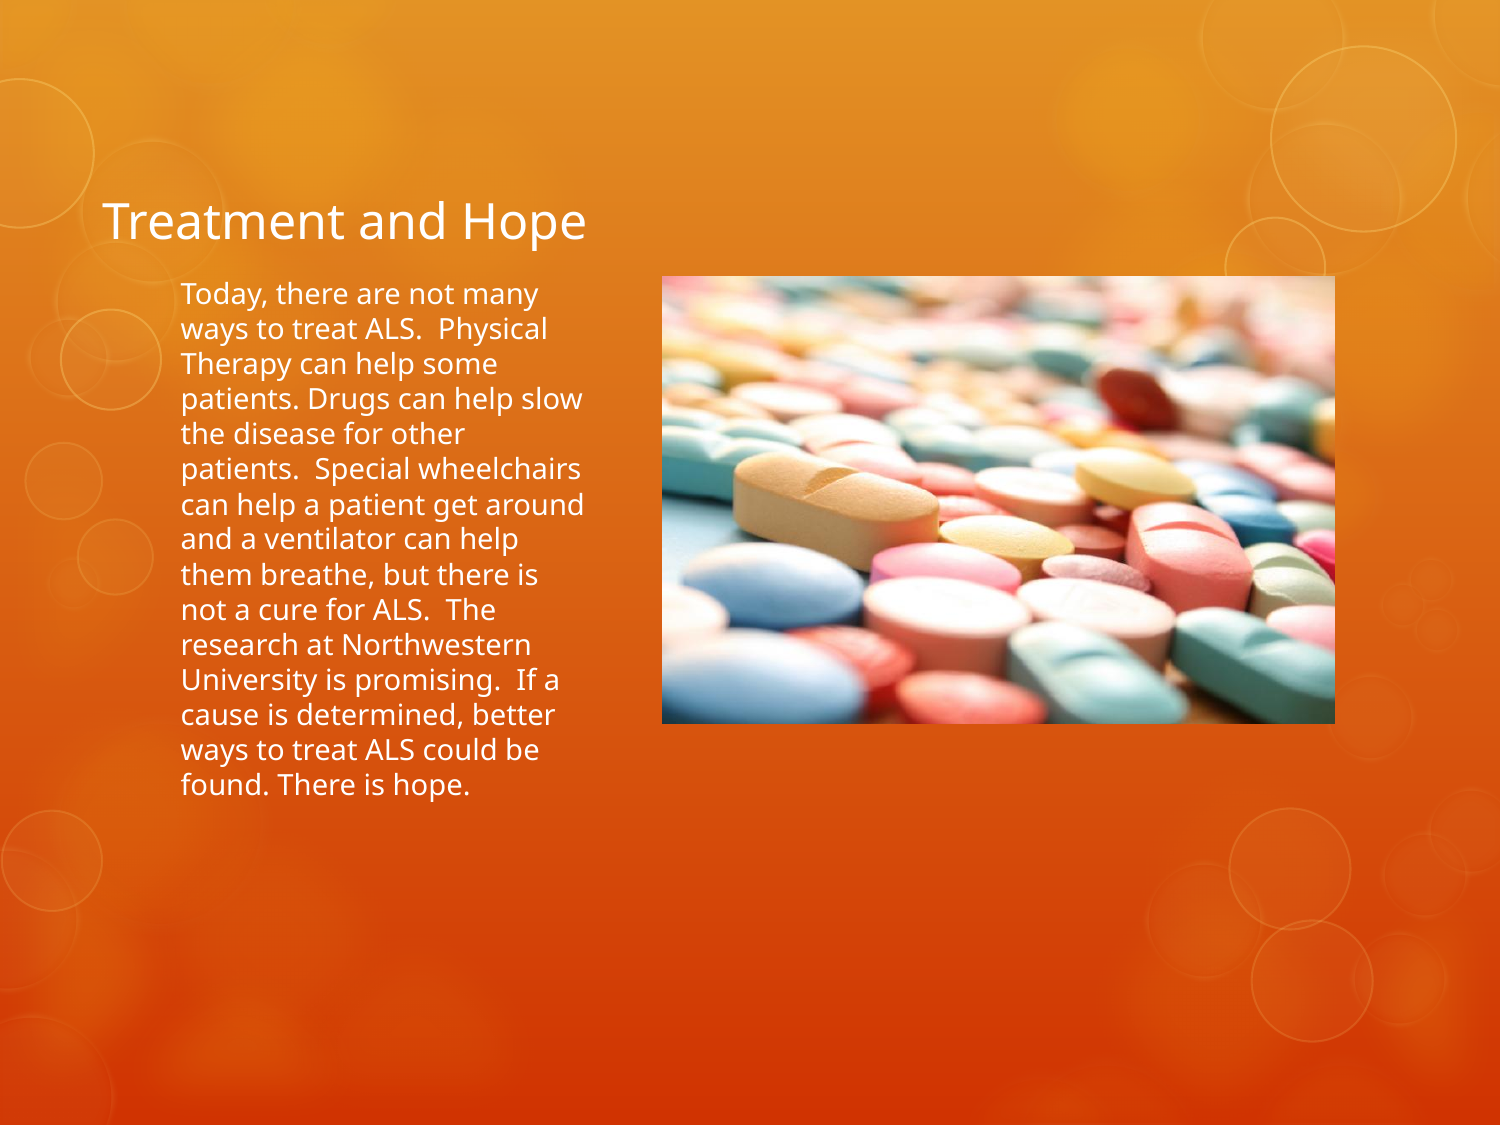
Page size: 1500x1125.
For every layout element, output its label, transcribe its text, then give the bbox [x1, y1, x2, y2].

title Treatment and Hope [87, 62, 650, 257]
list Today, there are not many ways to treat ALS. Physical Therapy can help some patients. Drugs can help slow the disease for other patients. Special wheelchairs can help a patient get around and a ventilator can help them breathe, but there is not a cure for ALS. The research at Northwestern University is promising. If a cause is determined, better ways to treat ALS could be found. There is hope. [165, 267, 603, 962]
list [661, 276, 1335, 724]
